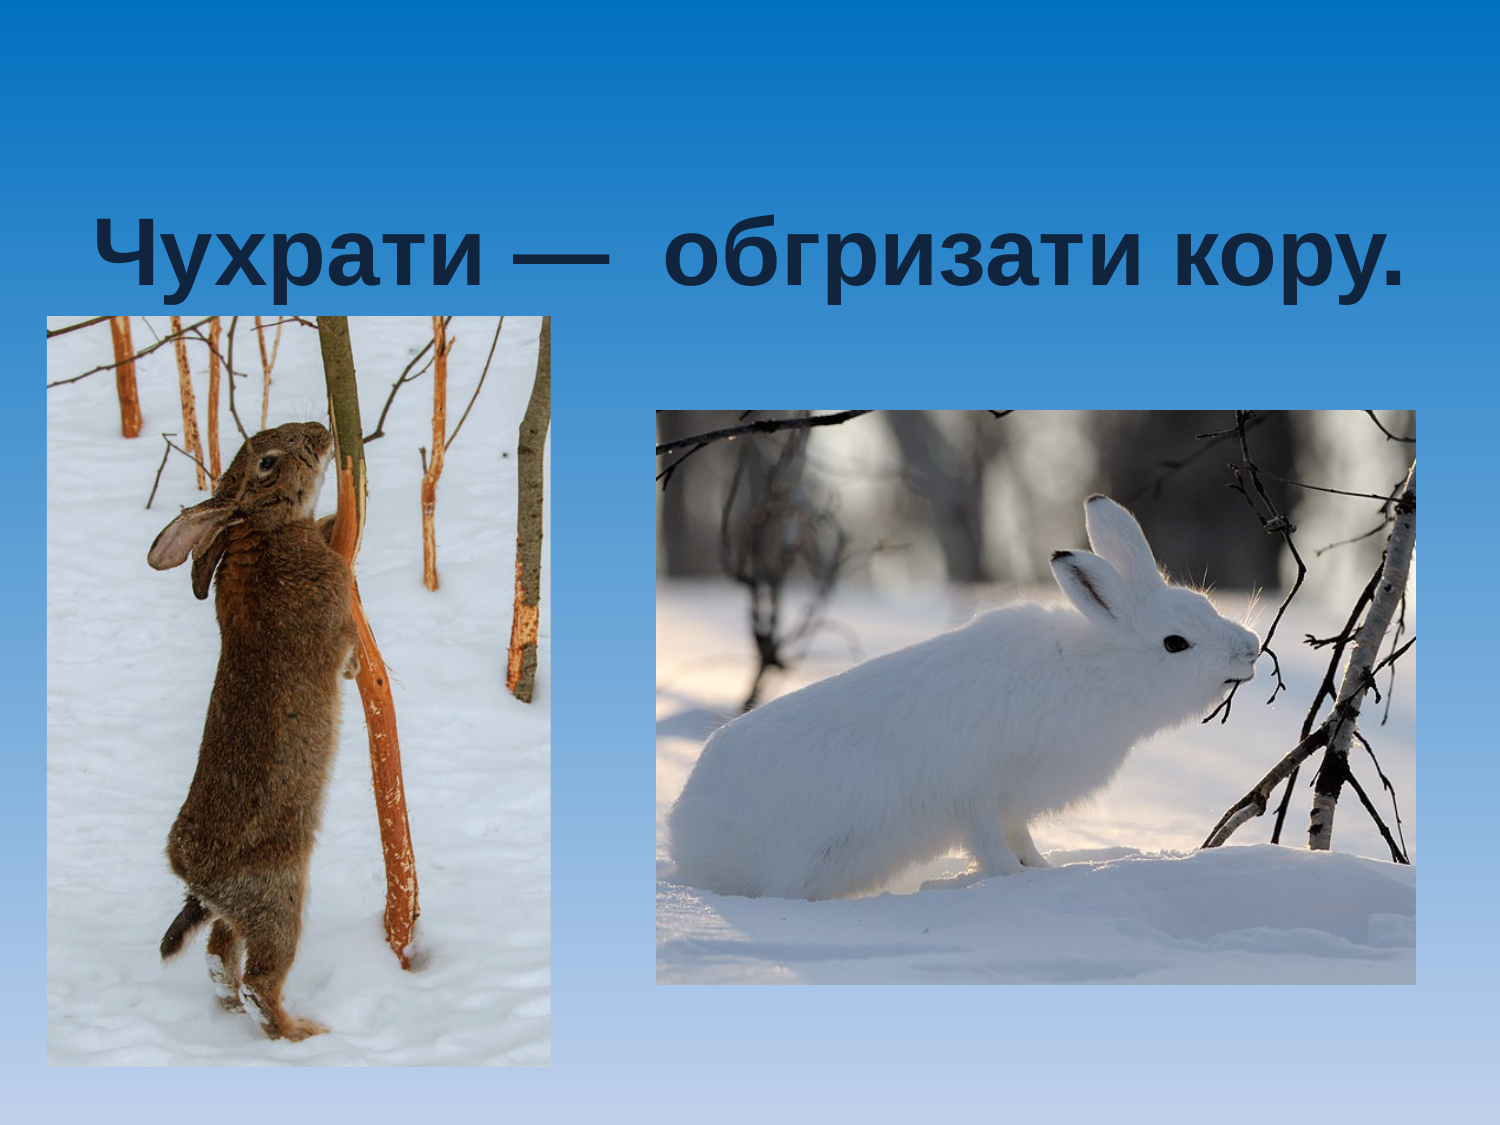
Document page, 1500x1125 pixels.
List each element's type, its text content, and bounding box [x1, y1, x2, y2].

picture [46, 316, 552, 1067]
picture [655, 409, 1417, 985]
title Чухрати — обгризати кору. [75, 45, 1425, 680]
